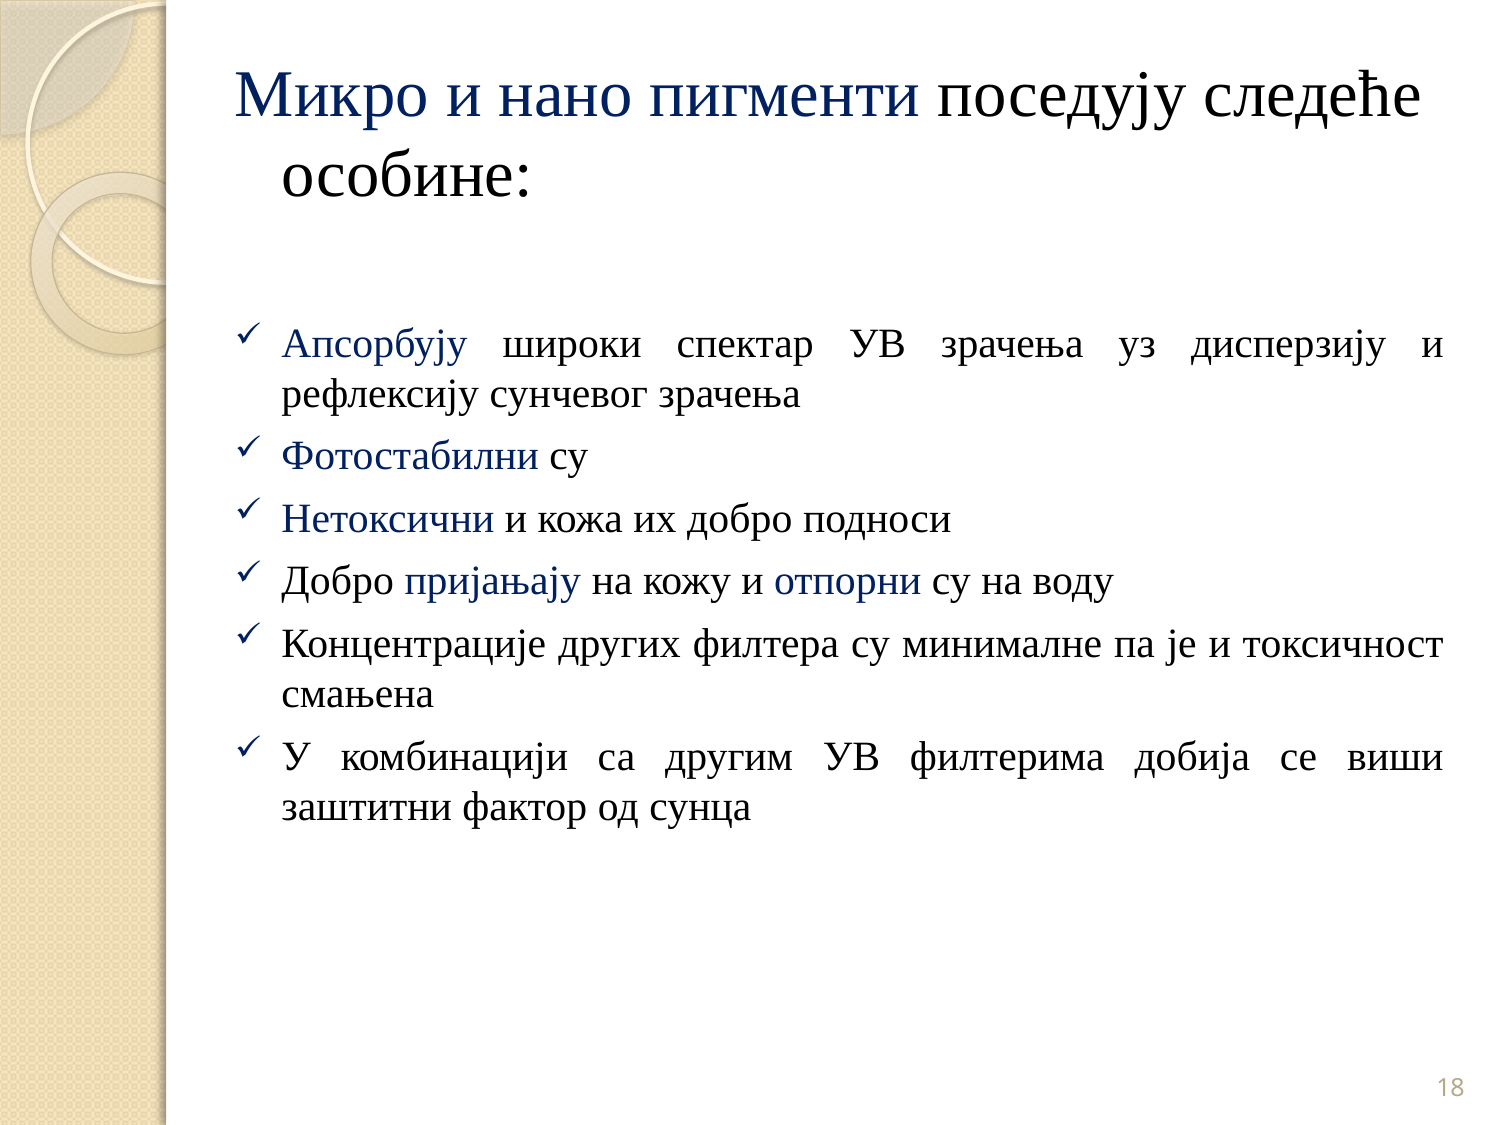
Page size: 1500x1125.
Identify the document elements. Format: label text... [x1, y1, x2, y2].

list Микро и нано пигменти поседују следеће особине: Апсорбују широки спектар УВ зрачења уз дисперзију и рефлексију сунчевог зрачења Фотостабилни су Нетоксични и кожа их добро подноси Добро пријањају на кожу и отпорни су на воду Концентрације других филтера су минималне па је и токсичност смањена У комбинацији са другим УВ филтерима добија се виши заштитни фактор од сунца [206, 42, 1459, 1083]
slide_number 18 [1413, 1034, 1488, 1113]
